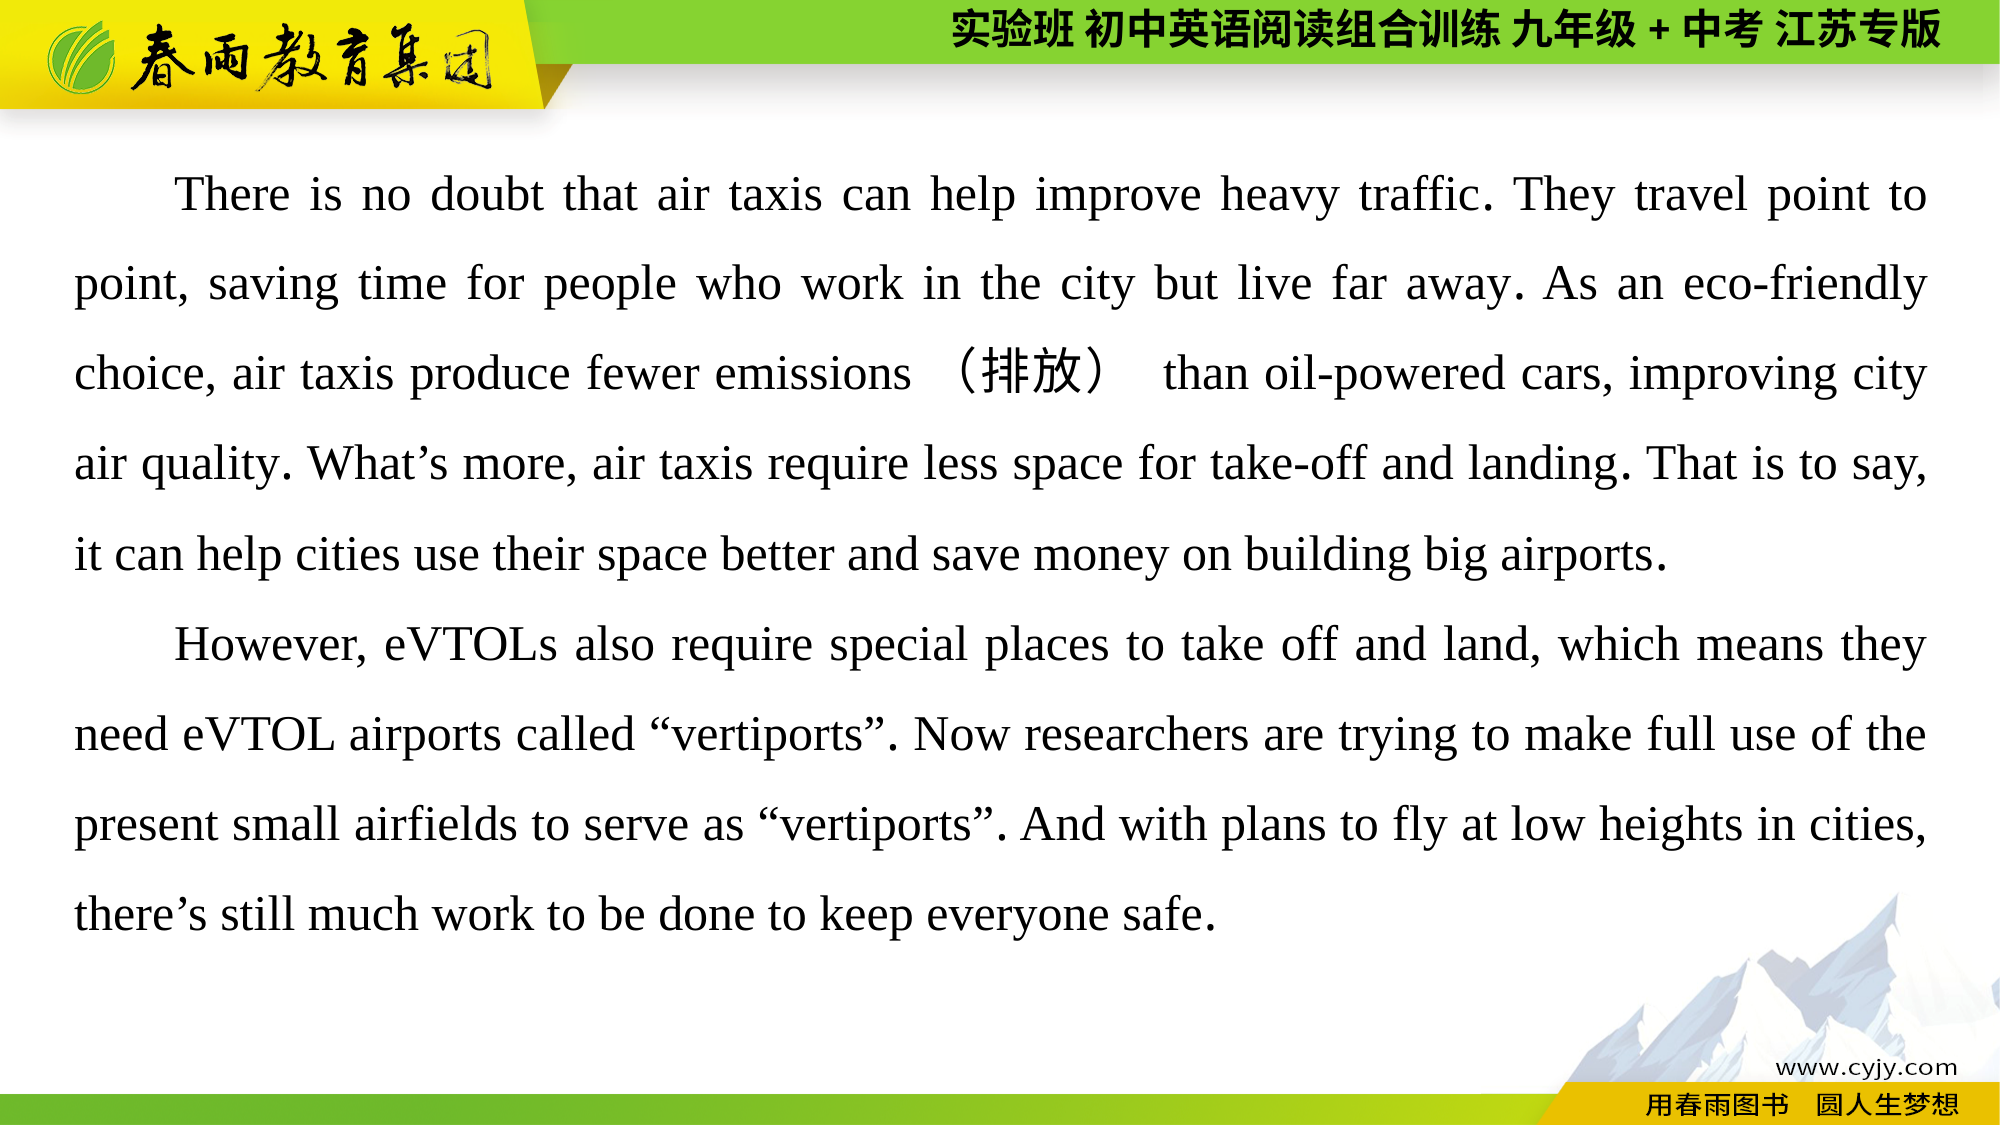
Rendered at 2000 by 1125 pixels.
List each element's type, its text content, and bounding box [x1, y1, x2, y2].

picture [0, 0, 2000, 1125]
list There is no doubt that air taxis can help improve heavy traffic. They travel point to point, saving time for people who work in the city but live far away. As an eco-friendly choice, air taxis produce fewer emissions（排放） than oil-powered cars, improving city air quality. What’s more, air taxis require less space for take-off and landing. That is to say, it can help cities use their space better and save money on building big airports. However, eVTOLs also require special places to take off and land, which means they need eVTOL airports called “vertiports”. Now researchers are trying to make full use of the present small airfields to serve as “vertiports”. And with plans to fly at low heights in cities, there’s still much work to be done to keep everyone safe. [59, 122, 1944, 944]
